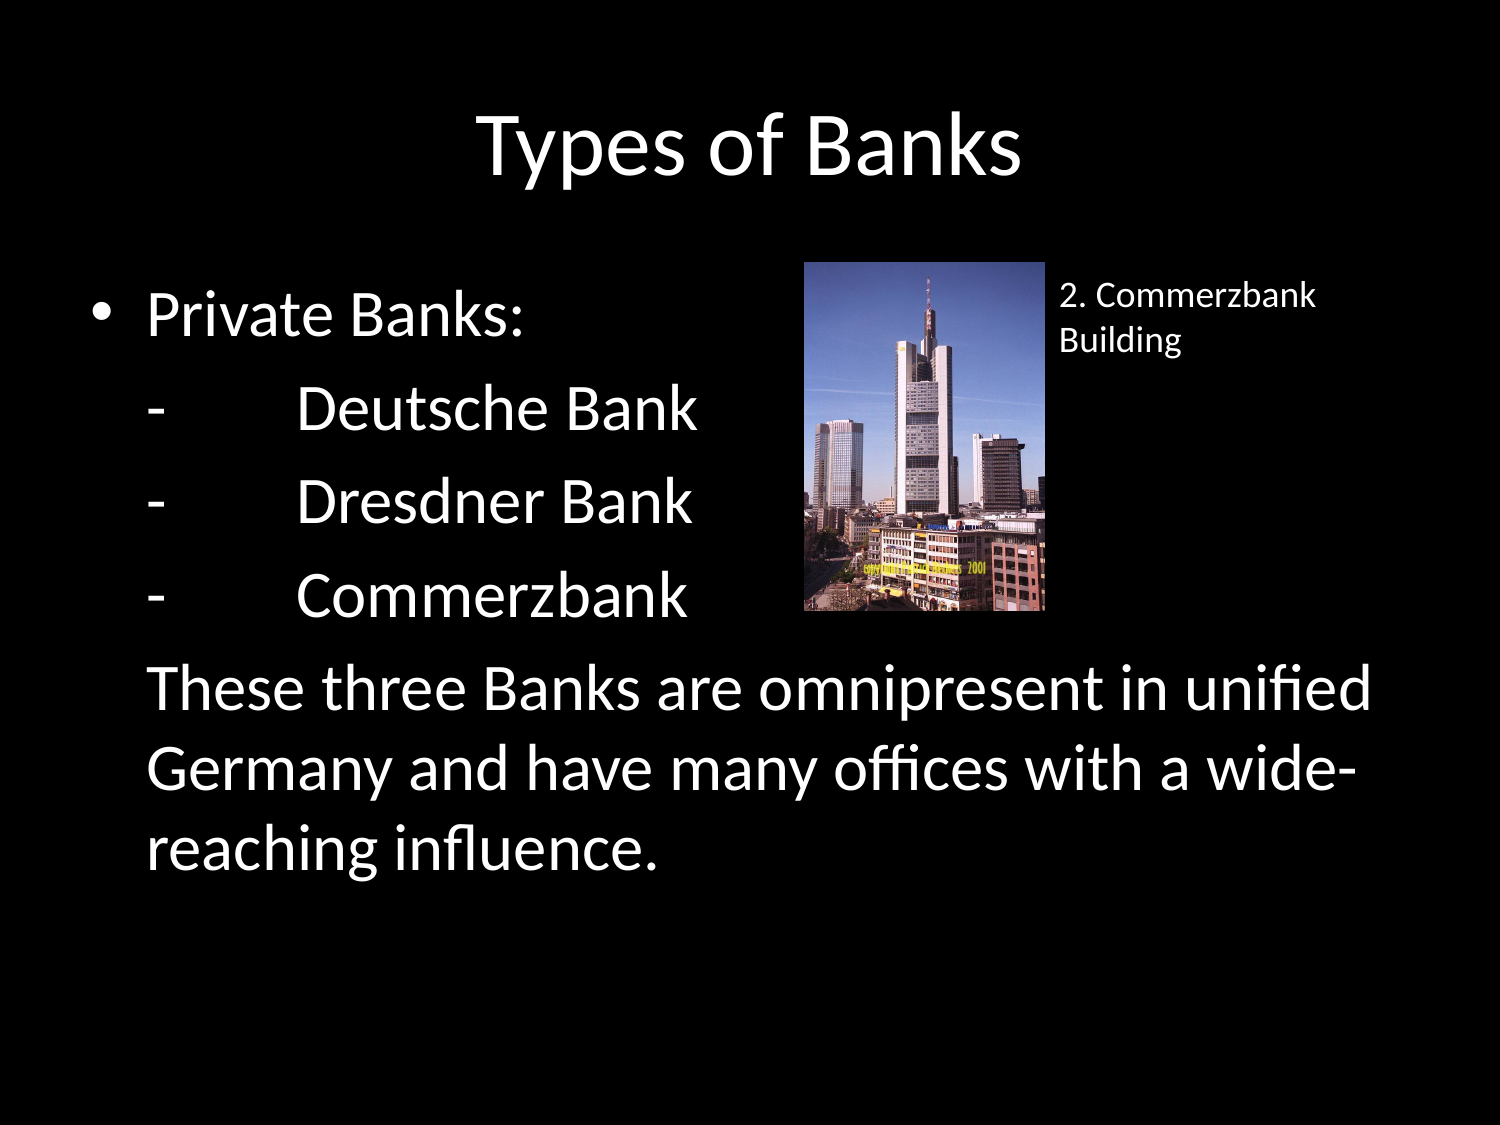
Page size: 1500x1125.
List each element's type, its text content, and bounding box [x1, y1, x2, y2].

title Types of Banks [75, 45, 1425, 233]
list Private Banks: - Deutsche Bank - Dresdner Bank - Commerzbank These three Banks are omnipresent in unified Germany and have many offices with a wide-reaching influence. [75, 262, 1425, 1005]
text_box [803, 262, 1348, 612]
